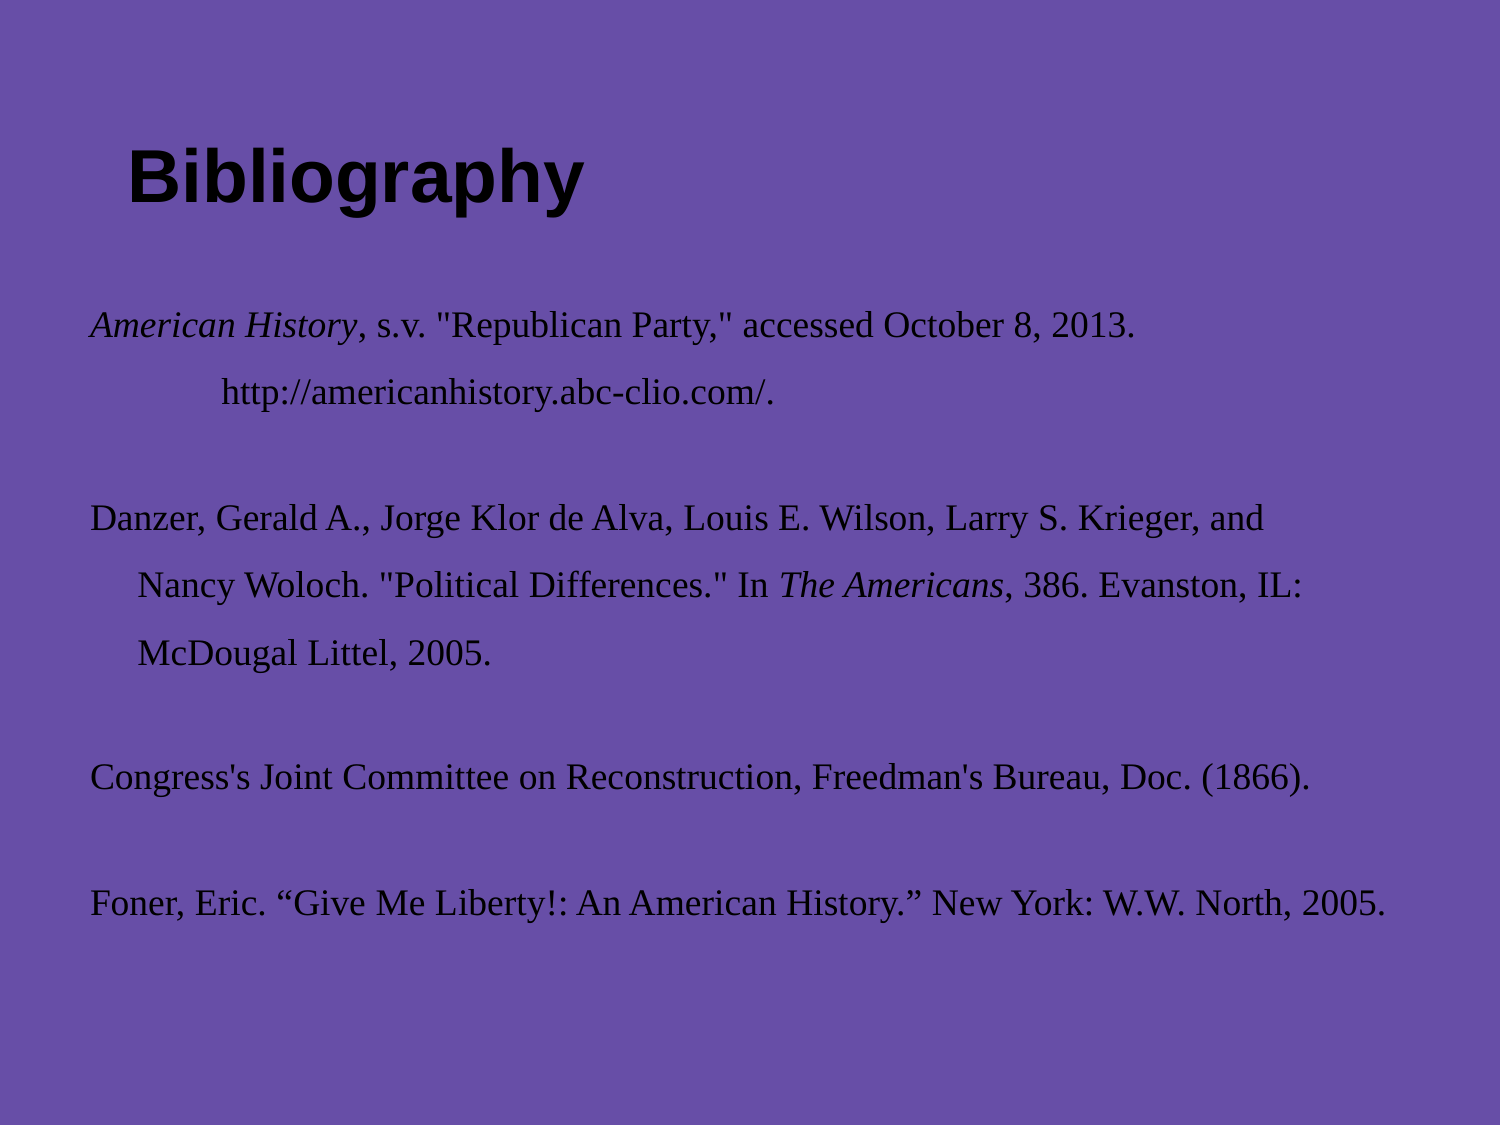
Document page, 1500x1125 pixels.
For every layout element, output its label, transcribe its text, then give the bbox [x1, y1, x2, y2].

title Bibliography [75, 45, 1425, 233]
list American History, s.v. "Republican Party," accessed October 8, 2013. http://americanhistory.abc-clio.com/. Danzer, Gerald A., Jorge Klor de Alva, Louis E. Wilson, Larry S. Krieger, and Nancy Woloch. "Political Differences." In The Americans, 386. Evanston, IL: McDougal Littel, 2005. Congress's Joint Committee on Reconstruction, Freedman's Bureau, Doc. (1866). Foner, Eric. “Give Me Liberty!: An American History.” New York: W.W. North, 2005. [75, 262, 1425, 1078]
